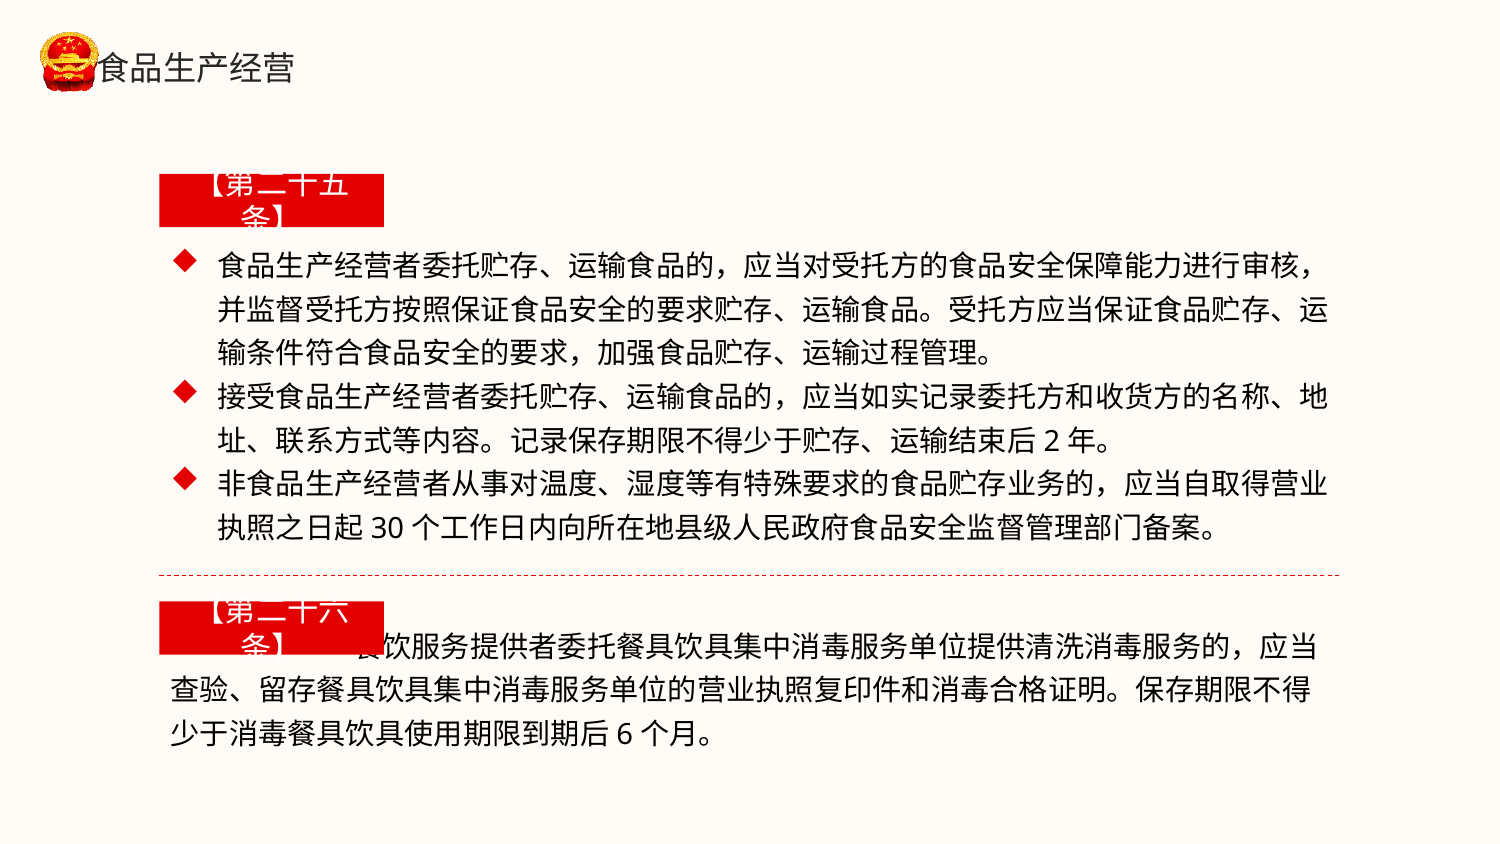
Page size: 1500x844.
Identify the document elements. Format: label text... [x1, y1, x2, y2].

text_box 食品生产经营 [81, 37, 588, 98]
text_box 食品生产经营者委托贮存、运输食品的，应当对受托方的食品安全保障能力进行审核，并监督受托方按照保证食品安全的要求贮存、运输食品。受托方应当保证食品贮存、运输条件符合食品安全的要求，加强食品贮存、运输过程管理。 接受食品生产经营者委托贮存、运输食品的，应当如实记录委托方和收货方的名称、地址、联系方式等内容。记录保存期限不得少于贮存、运输结束后2年。 非食品生产经营者从事对温度、湿度等有特殊要求的食品贮存业务的，应当自取得营业执照之日起30个工作日内向所在地县级人民政府食品安全监督管理部门备案。 [159, 232, 1341, 550]
text_box 【第二十六条】 [158, 600, 385, 656]
picture [31, 21, 104, 97]
text_box 【第二十五条】 [158, 173, 385, 228]
text_box 餐饮服务提供者委托餐具饮具集中消毒服务单位提供清洗消毒服务的，应当查验、留存餐具饮具集中消毒服务单位的营业执照复印件和消毒合格证明。保存期限不得少于消毒餐具饮具使用期限到期后6个月。 [159, 613, 1341, 756]
